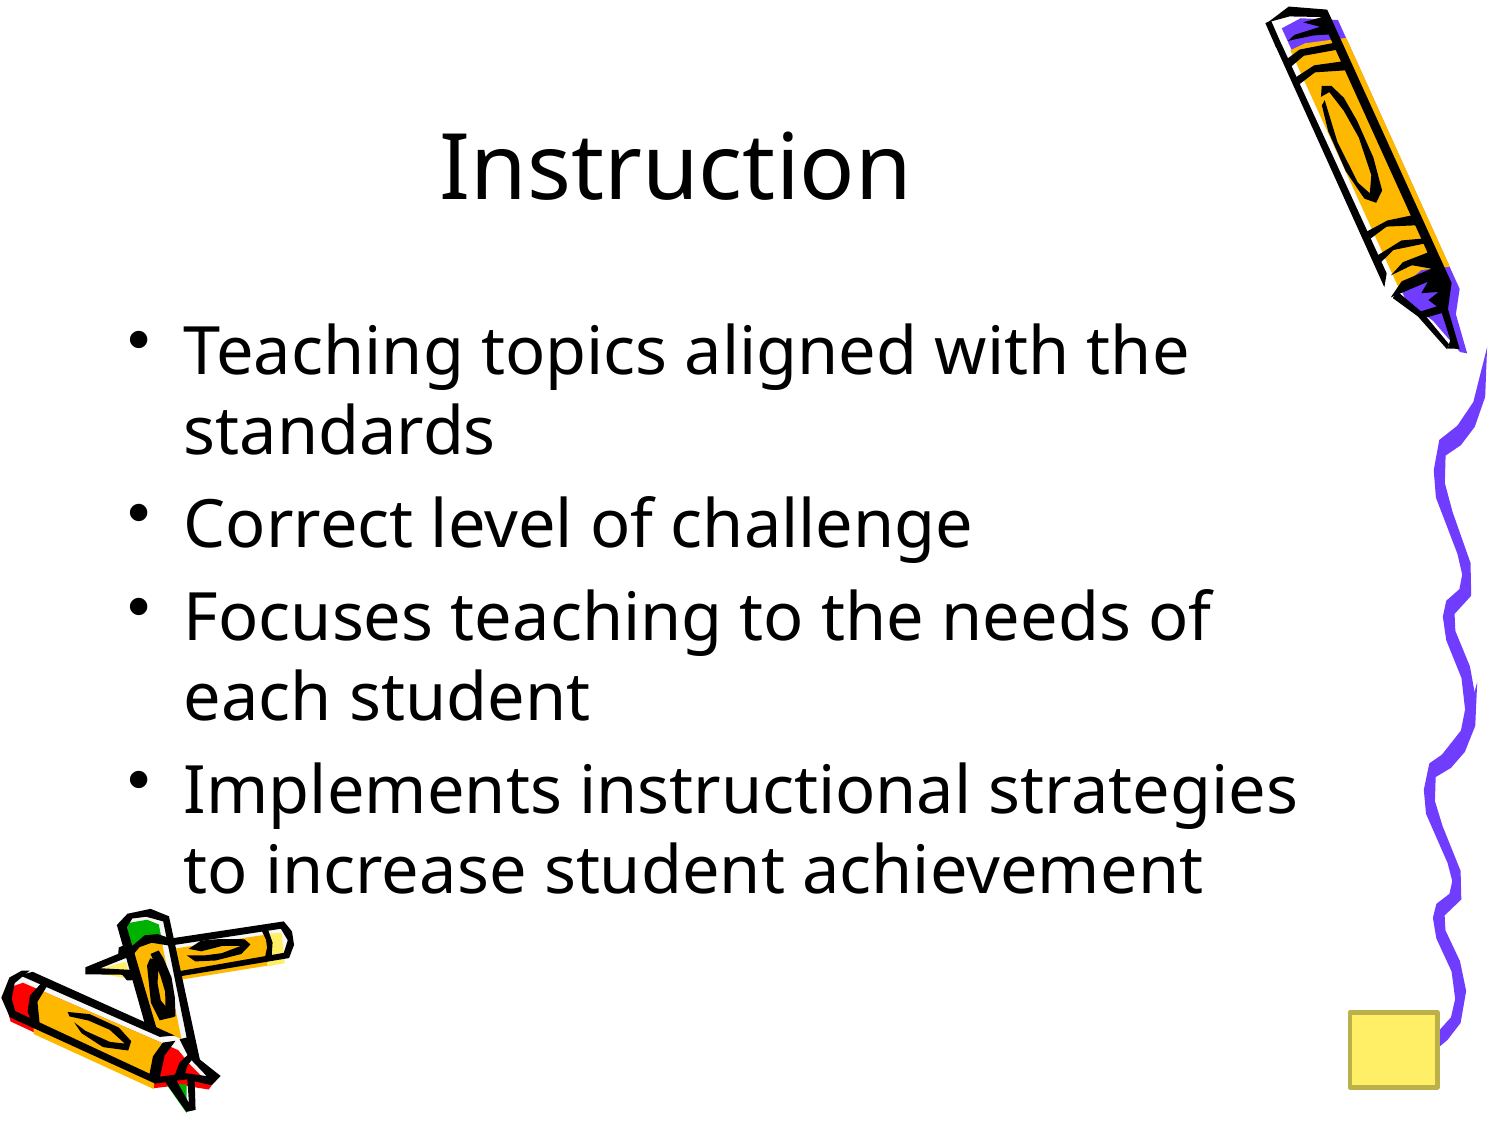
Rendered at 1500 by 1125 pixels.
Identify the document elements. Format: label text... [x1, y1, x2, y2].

title Instruction [112, 24, 1240, 226]
text_box [1348, 1010, 1440, 1090]
list Teaching topics aligned with the standards Correct level of challenge Focuses teaching to the needs of each student Implements instructional strategies to increase student achievement [112, 299, 1376, 901]
